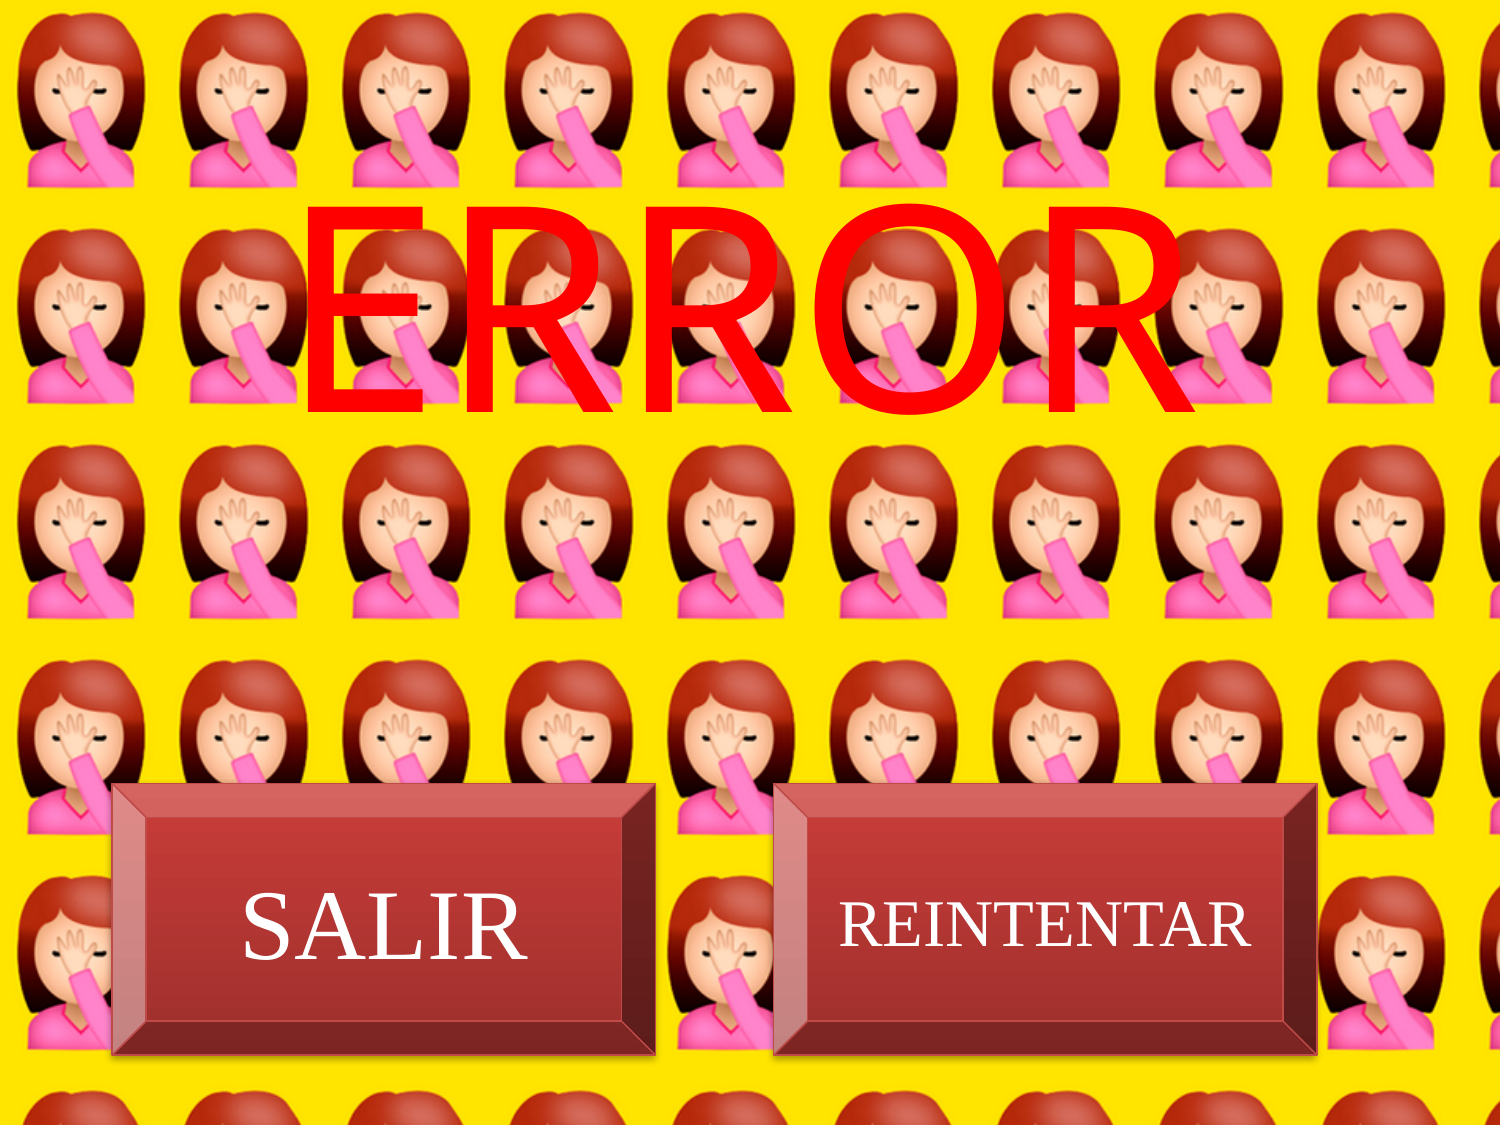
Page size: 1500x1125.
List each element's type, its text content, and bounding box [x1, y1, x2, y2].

text_box ERROR [265, 117, 1424, 478]
text_box SALIR [111, 782, 657, 1056]
text_box REINTENTAR [773, 782, 1318, 1056]
picture [0, 0, 1500, 1125]
